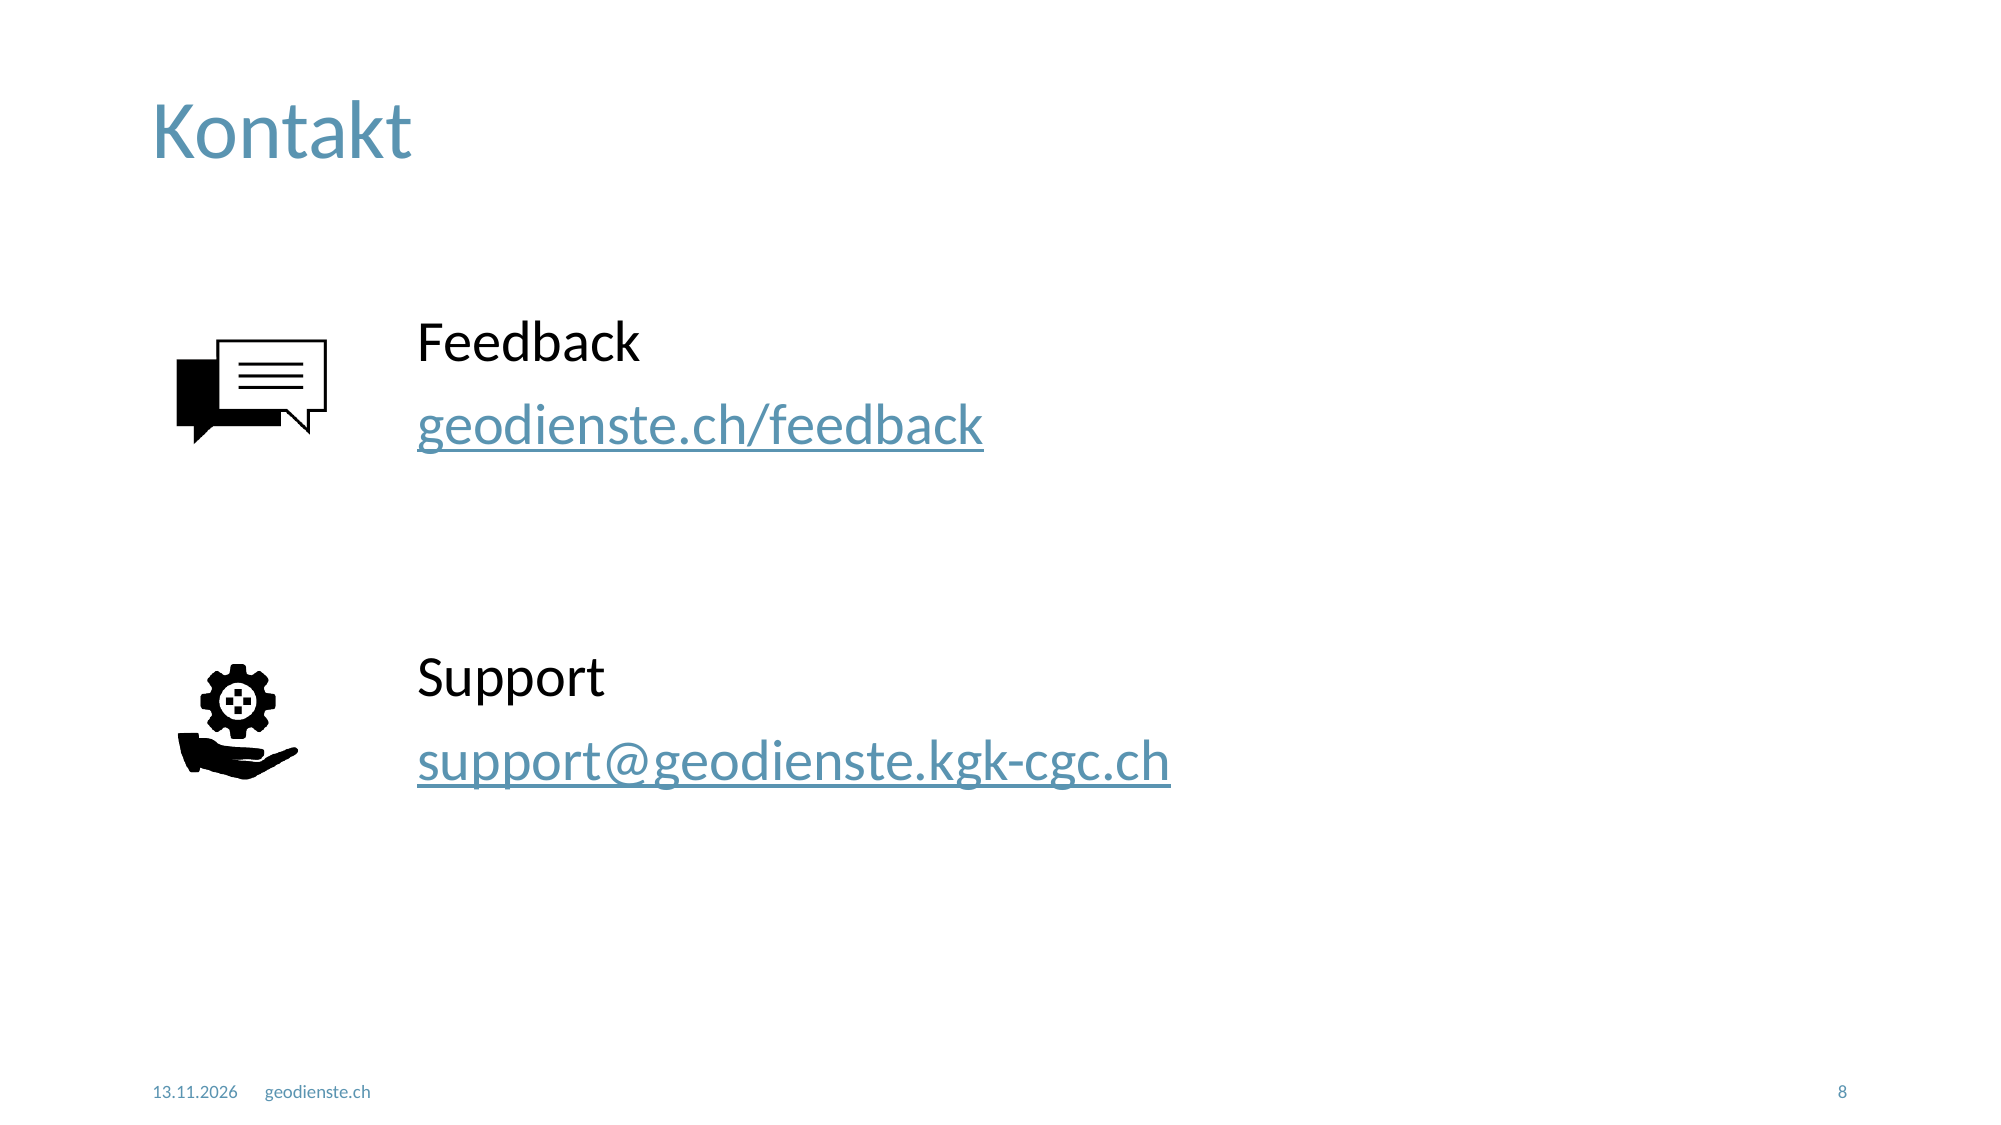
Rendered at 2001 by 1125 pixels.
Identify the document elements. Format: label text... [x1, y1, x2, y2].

text_box Kontakt [137, 79, 1863, 206]
picture [99, 601, 367, 804]
footer geodienste.ch [249, 1061, 588, 1122]
picture [116, 277, 384, 480]
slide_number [137, 1061, 249, 1122]
list Feedback geodienste.ch/feedback Support support@geodienste.kgk-cgc.ch [402, 303, 2000, 745]
slide_number 8 [1412, 1061, 1863, 1122]
